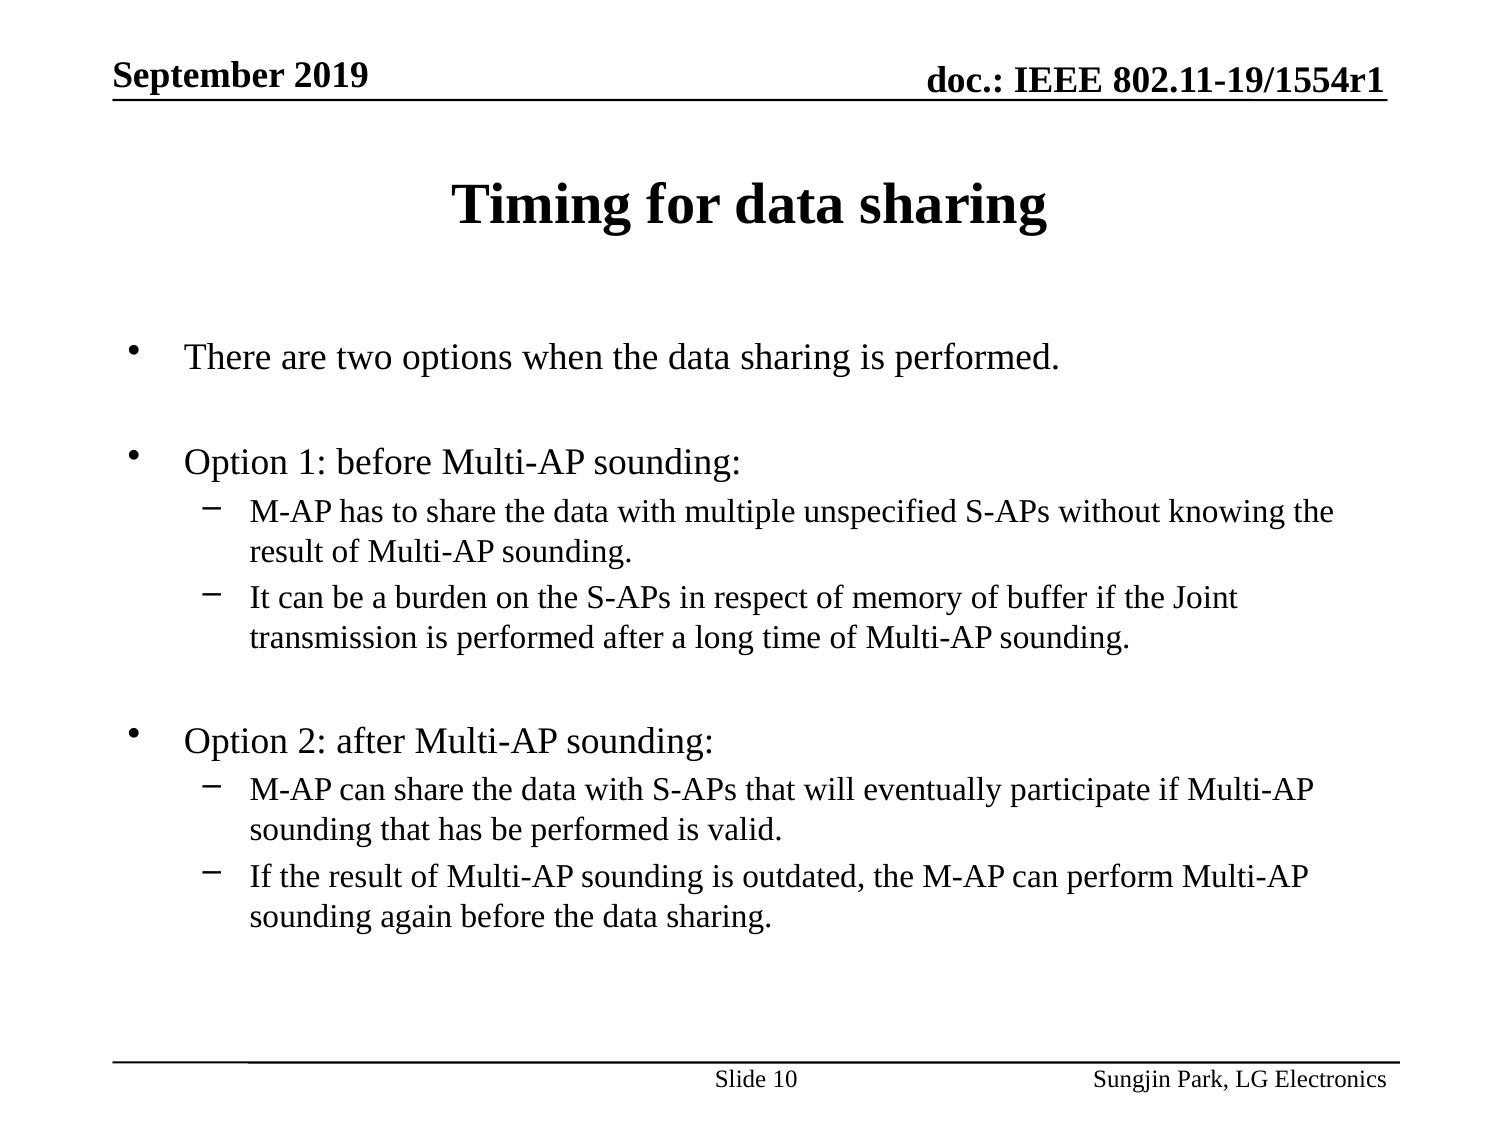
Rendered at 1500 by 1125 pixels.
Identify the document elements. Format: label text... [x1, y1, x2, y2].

list There are two options when the data sharing is performed. Option 1: before Multi-AP sounding: M-AP has to share the data with multiple unspecified S-APs without knowing the result of Multi-AP sounding. It can be a burden on the S-APs in respect of memory of buffer if the Joint transmission is performed after a long time of Multi-AP sounding. Option 2: after Multi-AP sounding: M-AP can share the data with S-APs that will eventually participate if Multi-AP sounding that has be performed is valid. If the result of Multi-AP sounding is outdated, the M-AP can perform Multi-AP sounding again before the data sharing. [112, 324, 1388, 1063]
title Timing for data sharing [112, 112, 1388, 288]
slide_number Slide 10 [712, 1061, 800, 1093]
